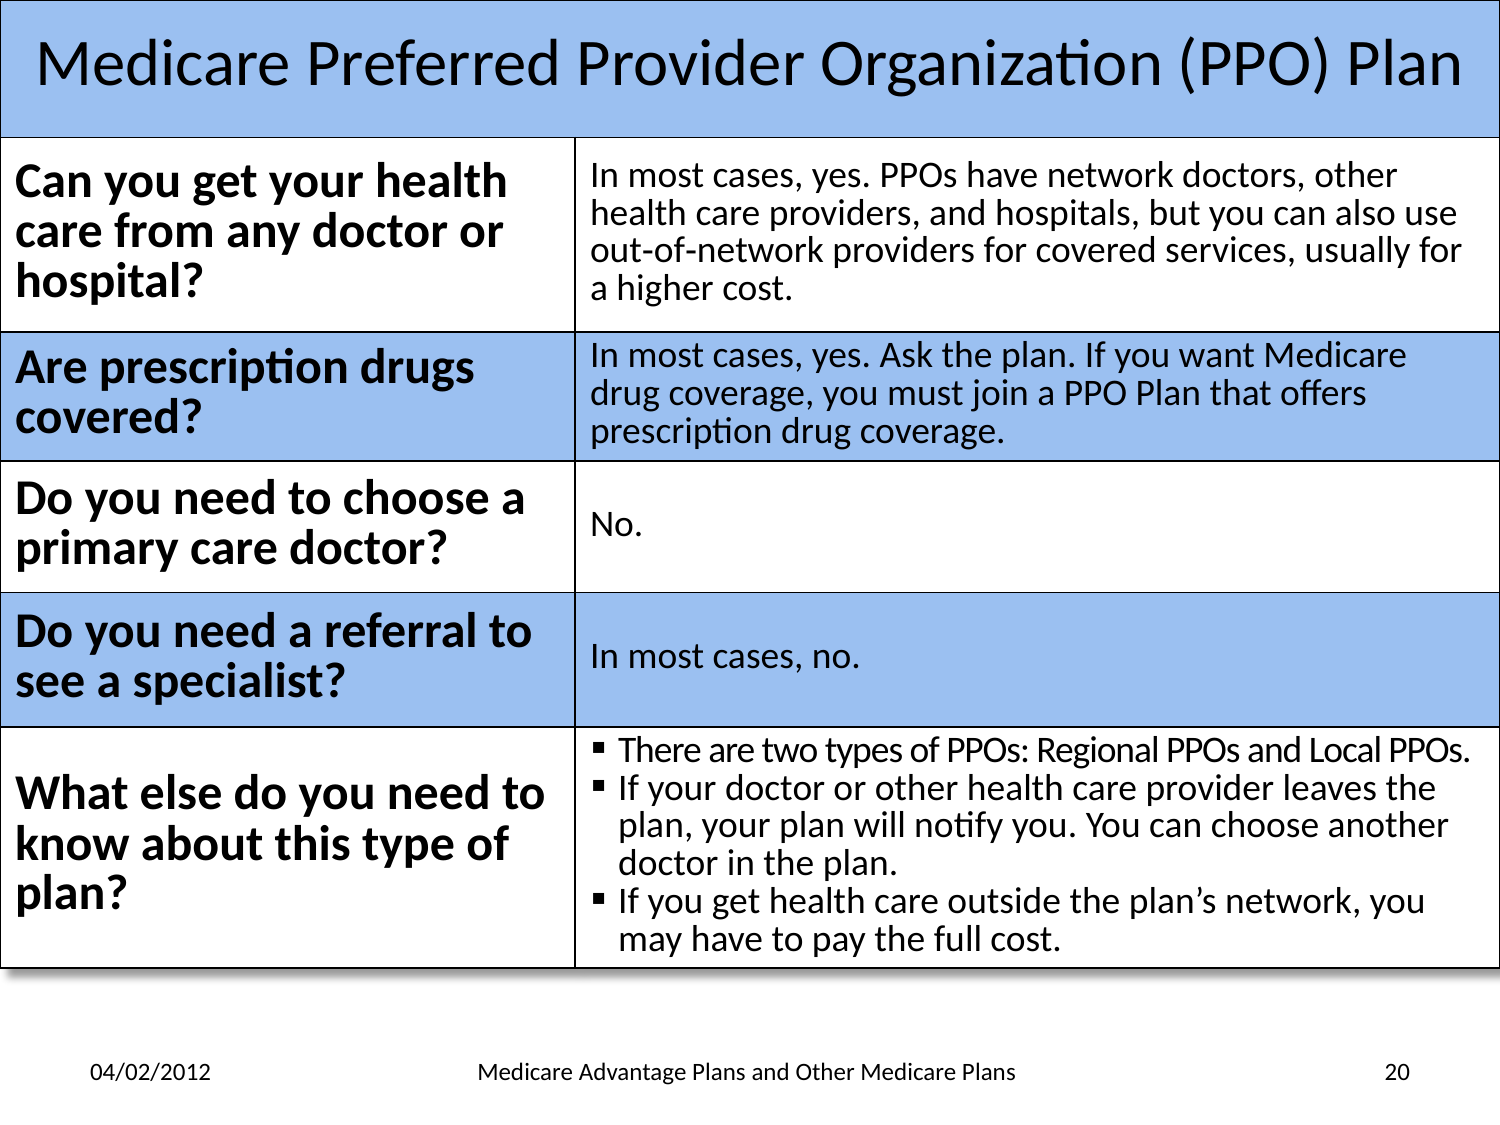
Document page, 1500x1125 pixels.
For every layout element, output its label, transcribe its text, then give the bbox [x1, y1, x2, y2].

table_cell In most cases, no. [576, 593, 1499, 726]
table_cell There are two types of PPOs: Regional PPOs and Local PPOs. If your doctor or other health care provider leaves the plan, your plan will notify you. You can choose another doctor in the plan. If you get health care outside the plan’s network, you may have to pay the full cost. [576, 728, 1499, 967]
table_cell No. [576, 462, 1499, 592]
picture [0, 969, 1500, 1125]
table_cell Are prescription drugs covered? [1, 333, 574, 460]
footer Medicare Advantage Plans and Other Medicare Plans [450, 1040, 1050, 1100]
table_cell In most cases, yes. Ask the plan. If you want Medicare drug coverage, you must join a PPO Plan that offers prescription drug coverage. [576, 333, 1499, 460]
slide_number 20 [1074, 1040, 1425, 1100]
table_cell In most cases, yes. PPOs have network doctors, other health care providers, and hospitals, but you can also use out‑of‑network providers for covered services, usually for a higher cost. [576, 138, 1499, 331]
table_cell Do you need a referral to see a specialist? [1, 593, 574, 726]
table_cell Can you get your health care from any doctor or hospital? [1, 138, 574, 331]
table_cell Do you need to choose a primary care doctor? [1, 462, 574, 592]
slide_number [75, 1040, 425, 1100]
table_cell What else do you need to know about this type of plan? [1, 728, 574, 967]
table_header Medicare Preferred Provider Organization (PPO) Plan [1, 1, 1499, 137]
